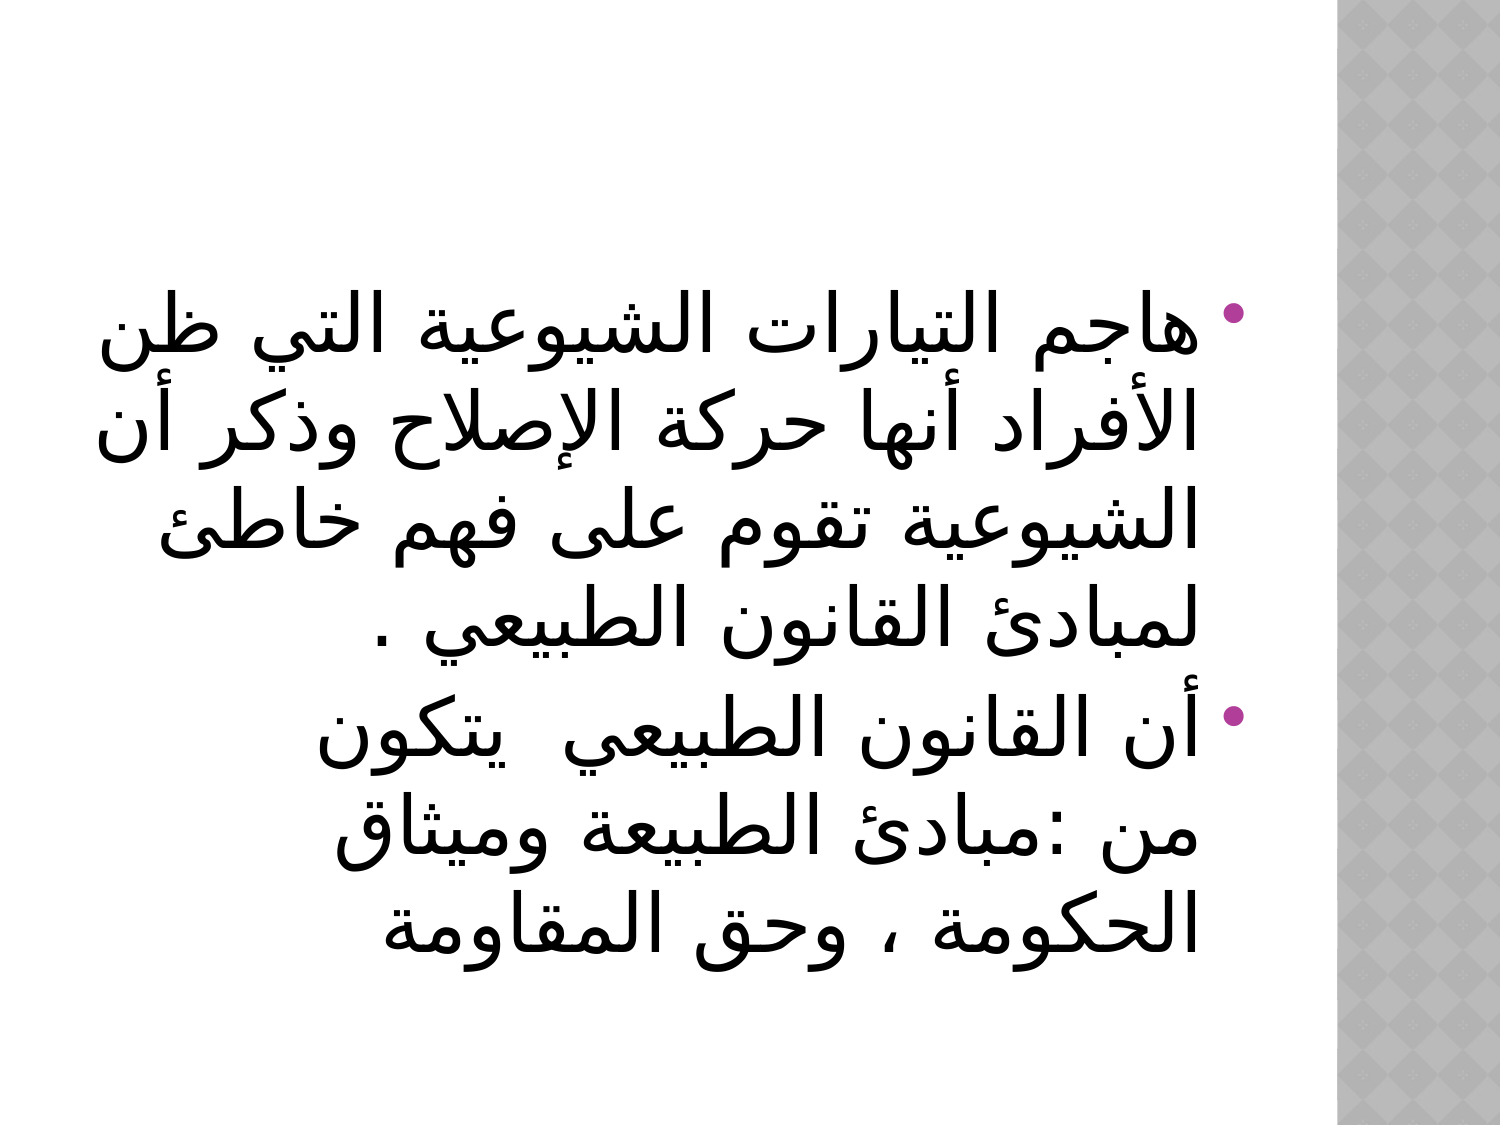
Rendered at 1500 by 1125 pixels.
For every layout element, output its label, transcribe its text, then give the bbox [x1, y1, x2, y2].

list هاجم التيارات الشيوعية التي ظن الأفراد أنها حركة الإصلاح وذكر أن الشيوعية تقوم على فهم خاطئ لمبادئ القانون الطبيعي . أن القانون الطبيعي يتكون من :مبادئ الطبيعة وميثاق الحكومة ، وحق المقاومة [75, 264, 1263, 1059]
